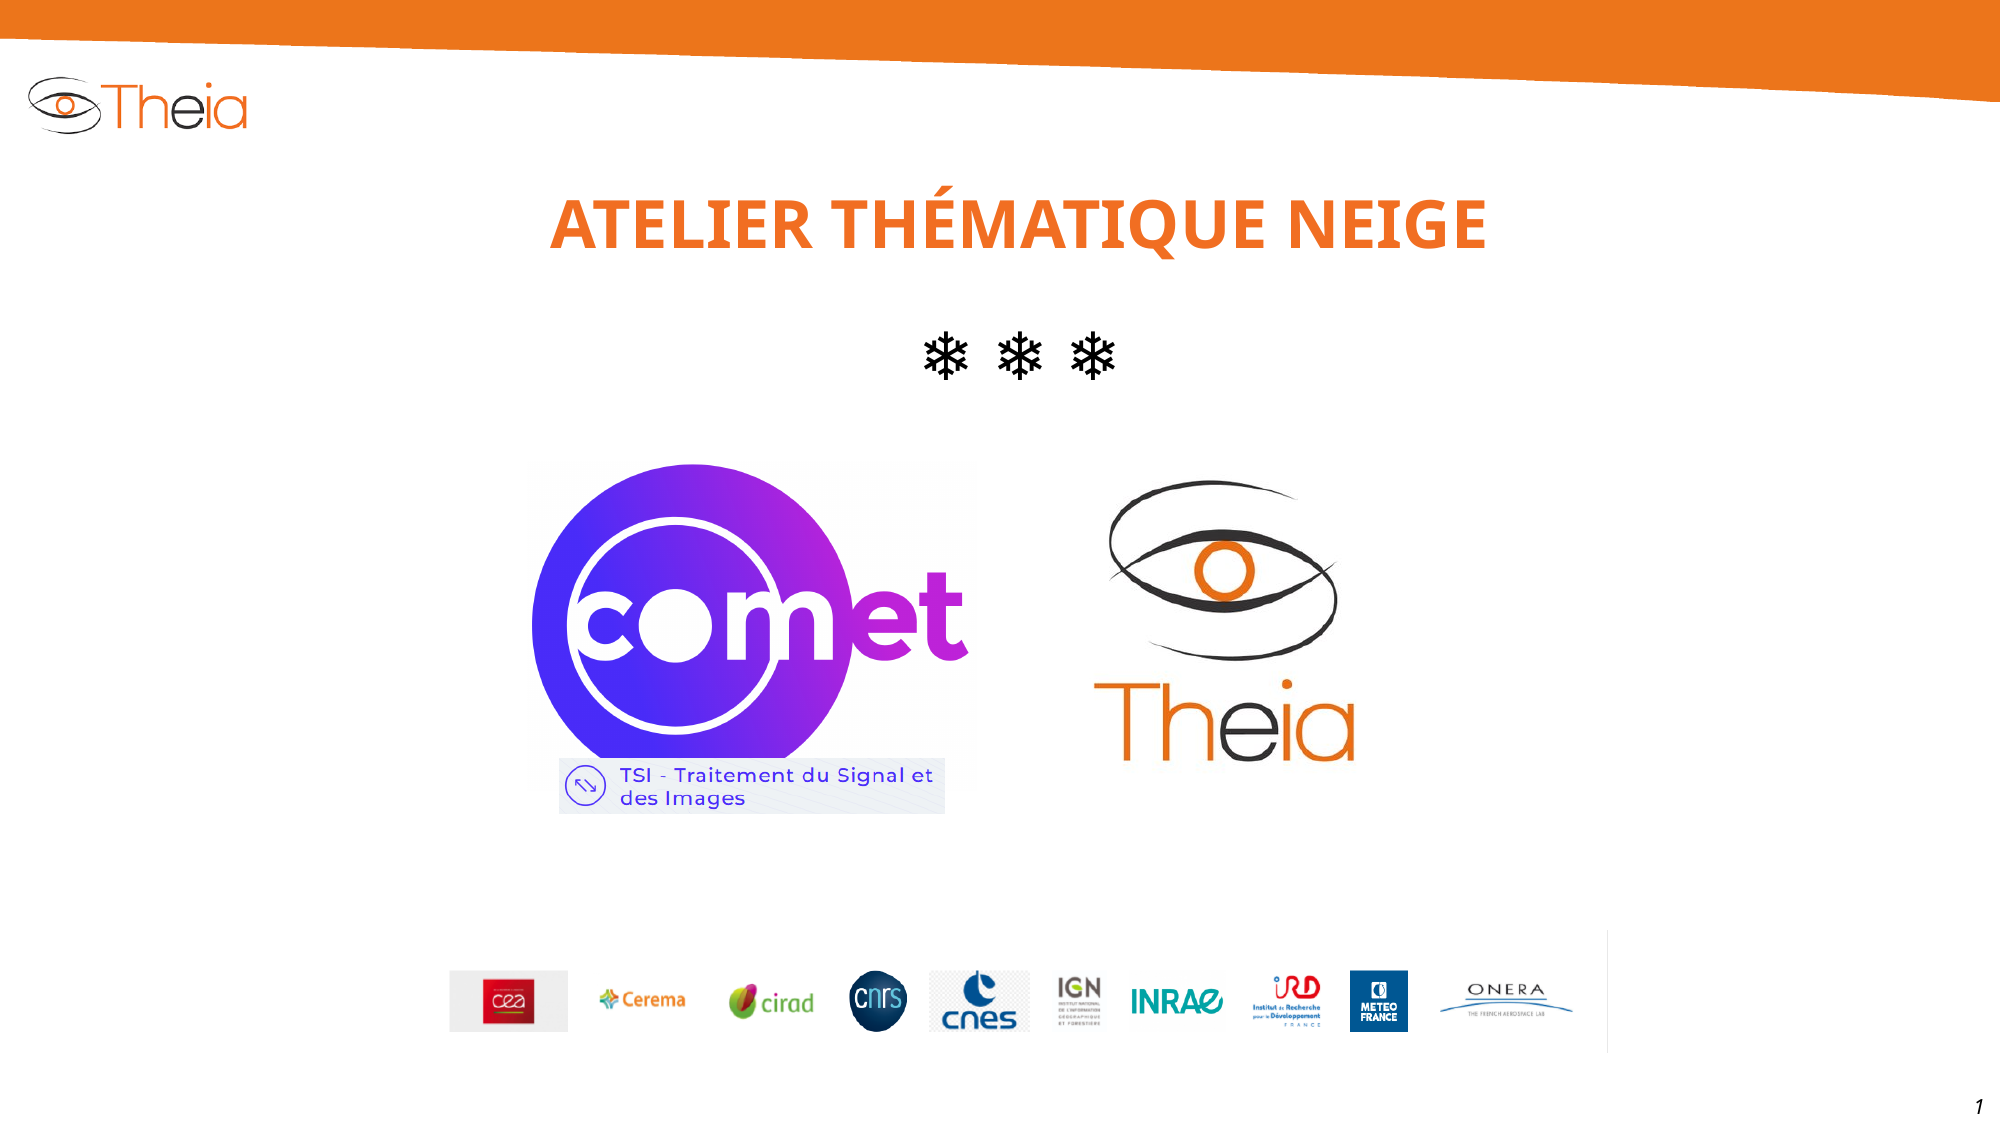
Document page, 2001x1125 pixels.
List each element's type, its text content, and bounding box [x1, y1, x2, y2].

picture [432, 929, 1608, 1053]
picture [527, 460, 977, 815]
picture [0, 0, 2000, 153]
text_box Atelier Thématique Neige ❄ ❄ ❄ [217, 134, 1824, 459]
picture [1049, 437, 1414, 802]
